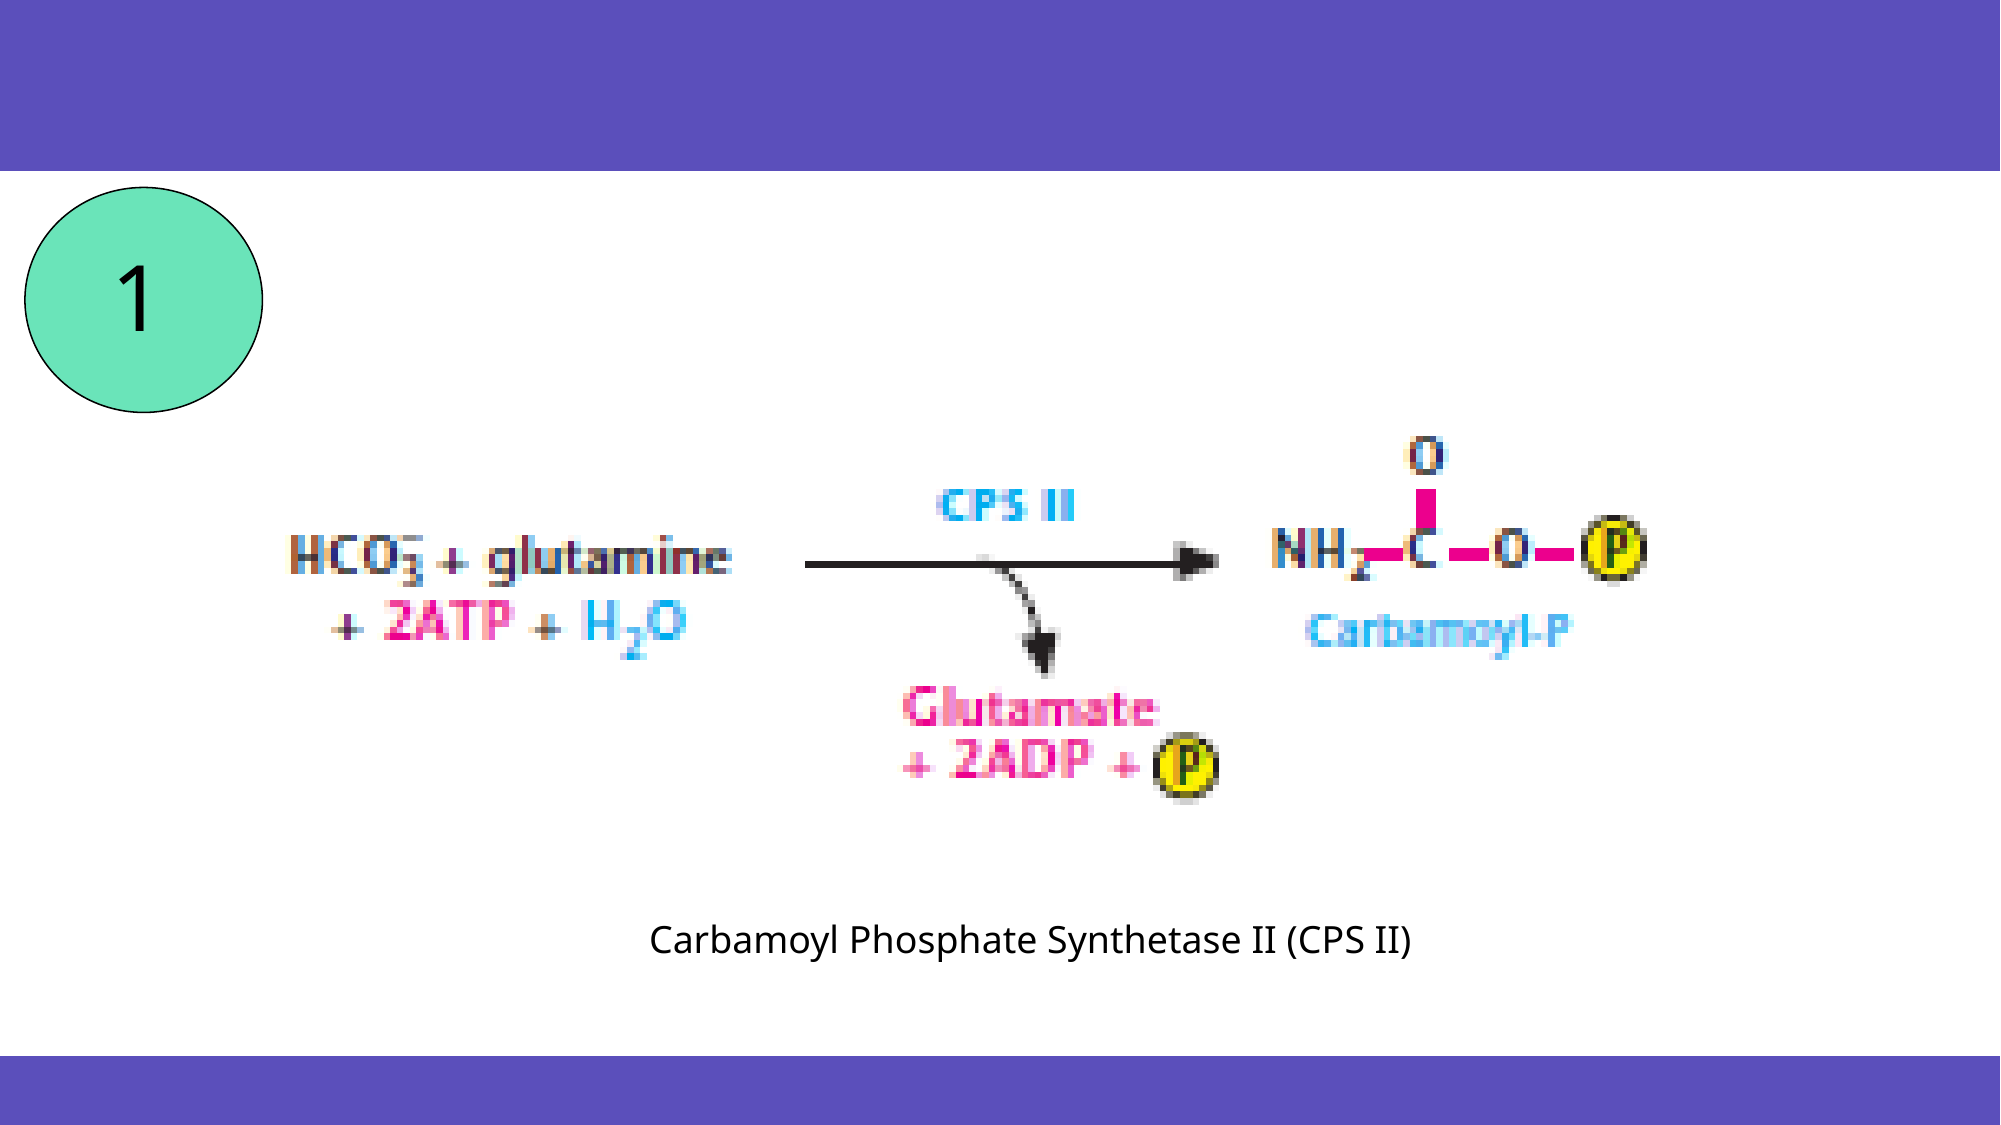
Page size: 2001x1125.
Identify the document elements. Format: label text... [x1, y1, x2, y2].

picture [0, 1056, 2000, 1125]
picture [213, 285, 1713, 884]
text_box Carbamoyl Phosphate Synthetase II (CPS II) [634, 909, 1635, 969]
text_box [24, 187, 263, 413]
picture [0, 0, 2000, 171]
